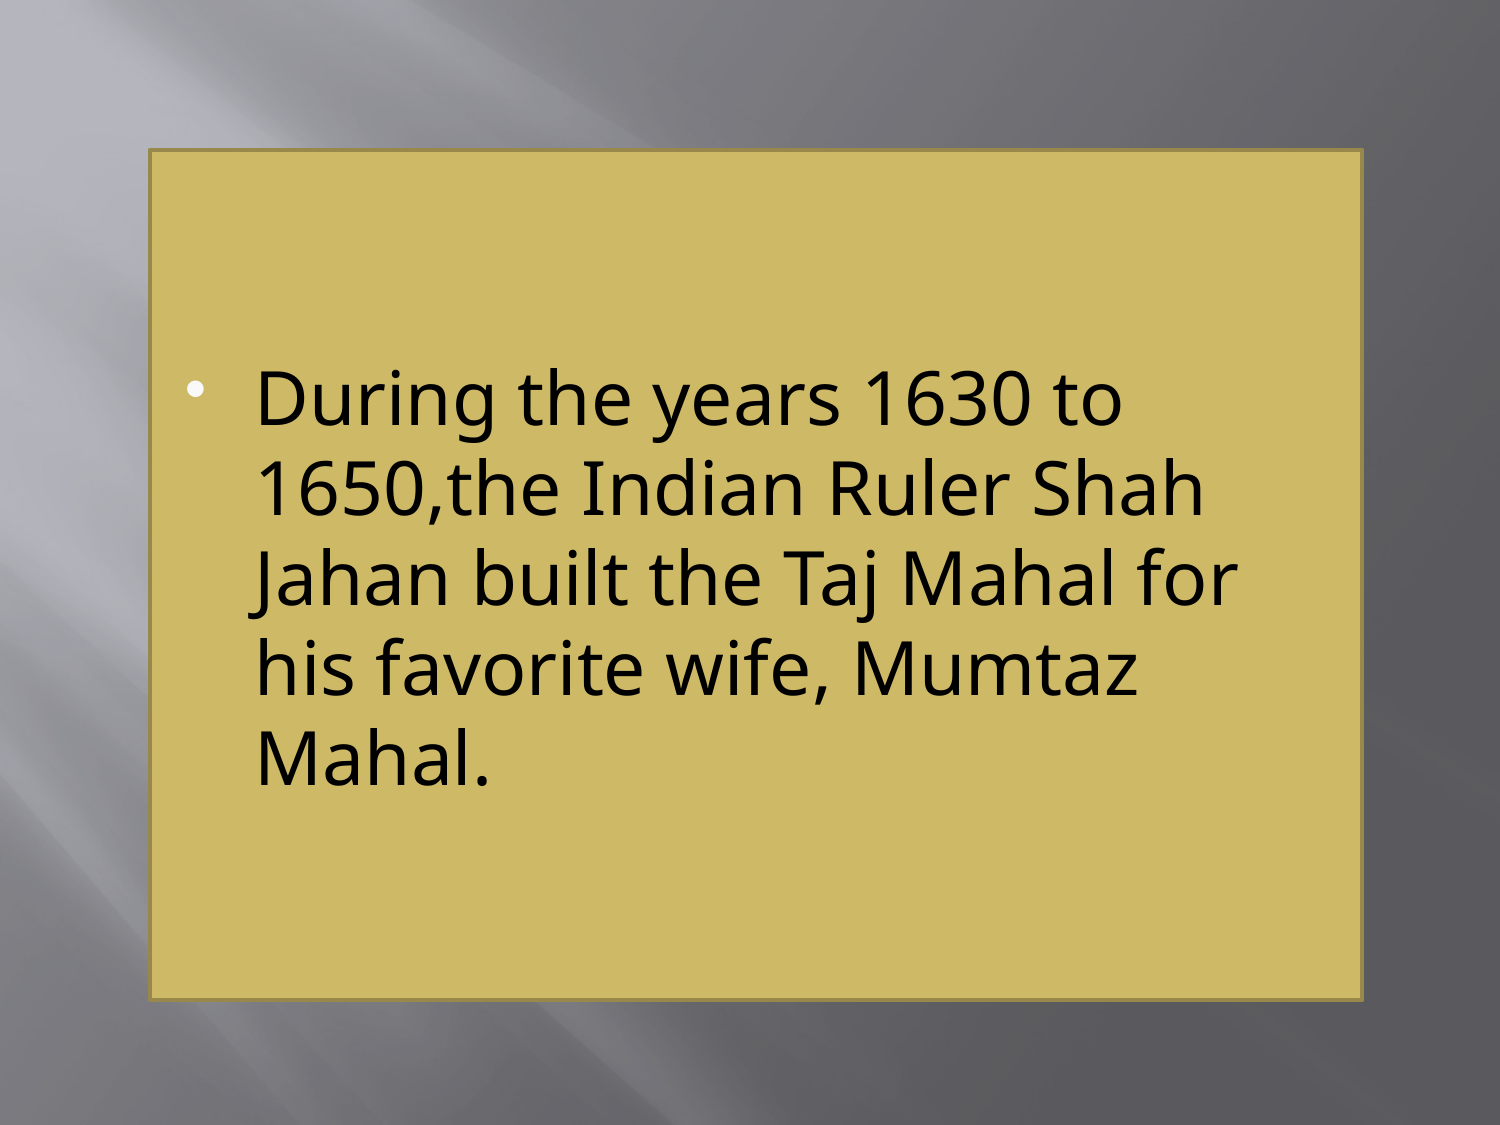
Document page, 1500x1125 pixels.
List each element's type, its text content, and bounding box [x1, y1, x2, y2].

text_box During the years 1630 to 1650,the Indian Ruler Shah Jahan built the Taj Mahal for his favorite wife, Mumtaz Mahal. [148, 148, 1364, 1002]
